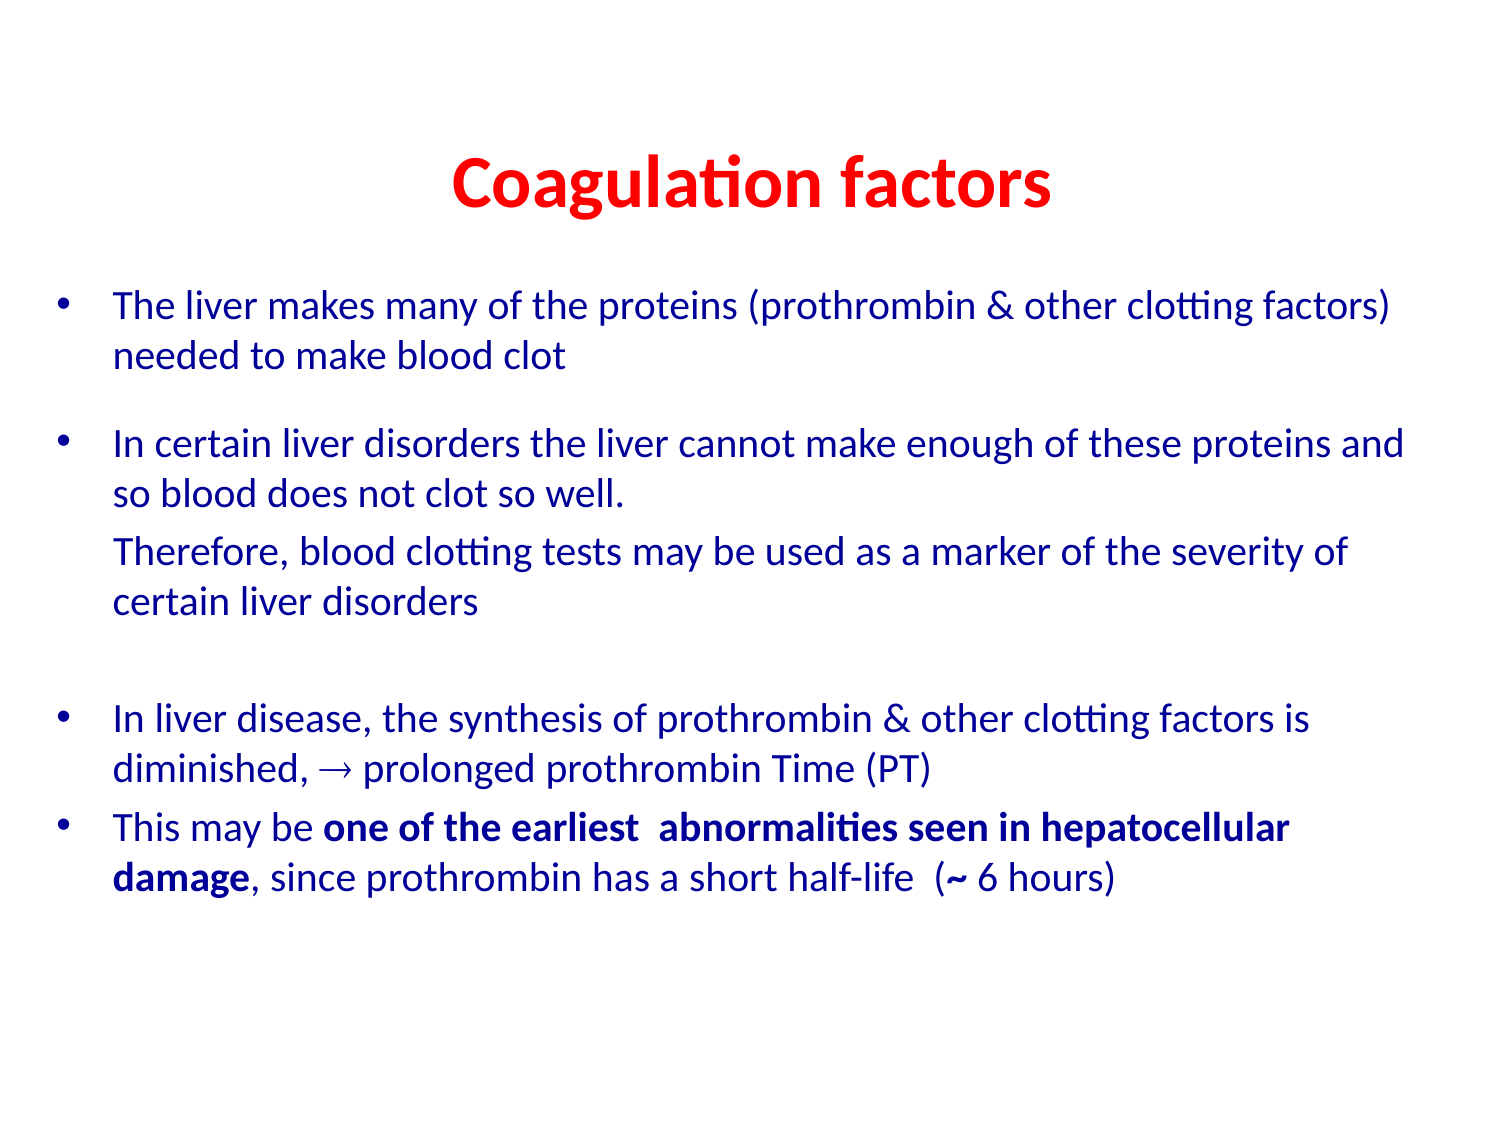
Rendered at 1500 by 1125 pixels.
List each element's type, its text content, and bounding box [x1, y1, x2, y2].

list Coagulation factors The liver makes many of the proteins (prothrombin & other clotting factors) needed to make blood clot In certain liver disorders the liver cannot make enough of these proteins and so blood does not clot so well. Therefore, blood clotting tests may be used as a marker of the severity of certain liver disorders In liver disease, the synthesis of prothrombin & other clotting factors is diminished,  prolonged prothrombin Time (PT) This may be one of the earliest abnormalities seen in hepatocellular damage, since prothrombin has a short half-life (~ 6 hours) [41, 125, 1465, 1007]
